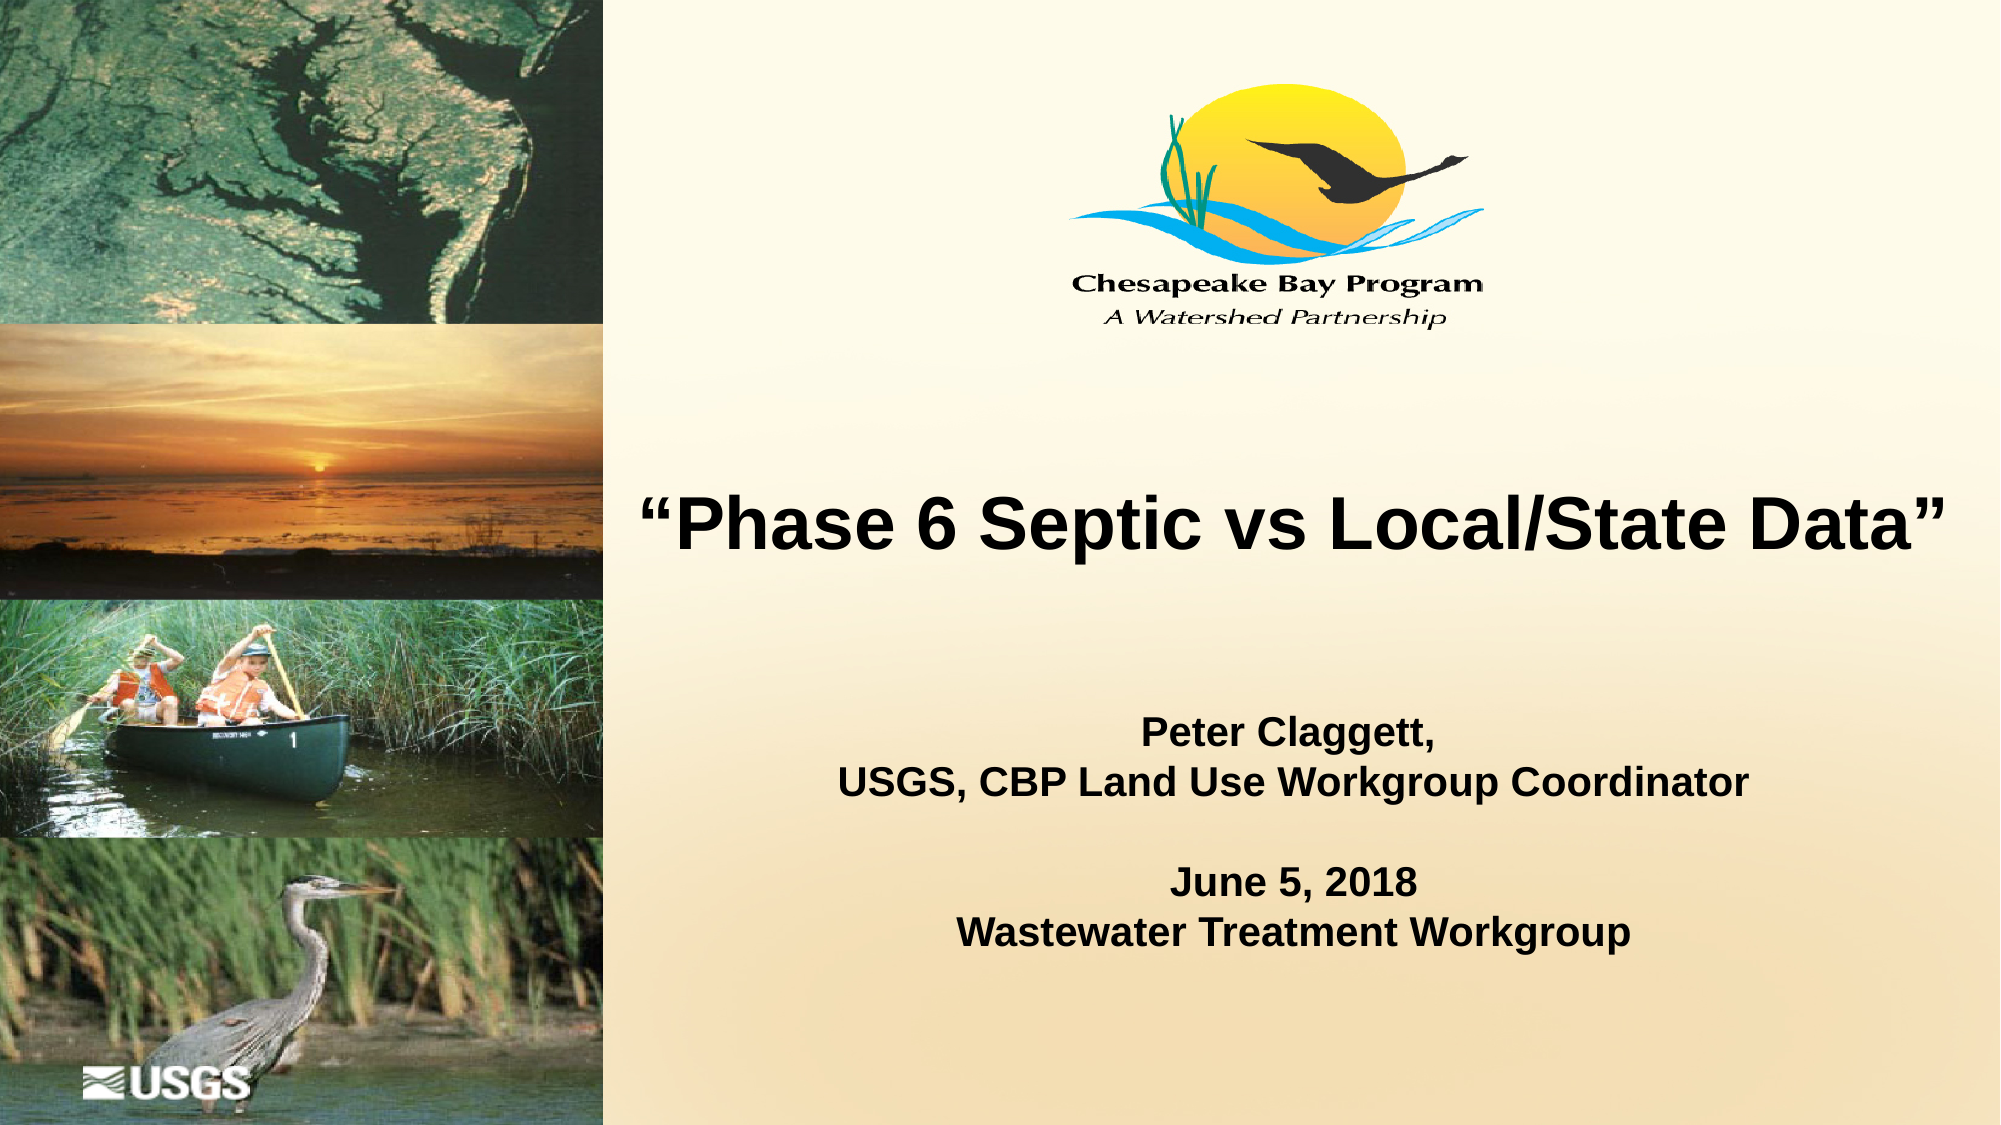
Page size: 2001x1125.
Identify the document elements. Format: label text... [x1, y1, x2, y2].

text_box “Phase 6 Septic vs Local/State Data” Peter Claggett, USGS, CBP Land Use Workgroup Coordinator June 5, 2018 Wastewater Treatment Workgroup [569, 467, 2000, 963]
picture [0, 0, 2001, 1125]
